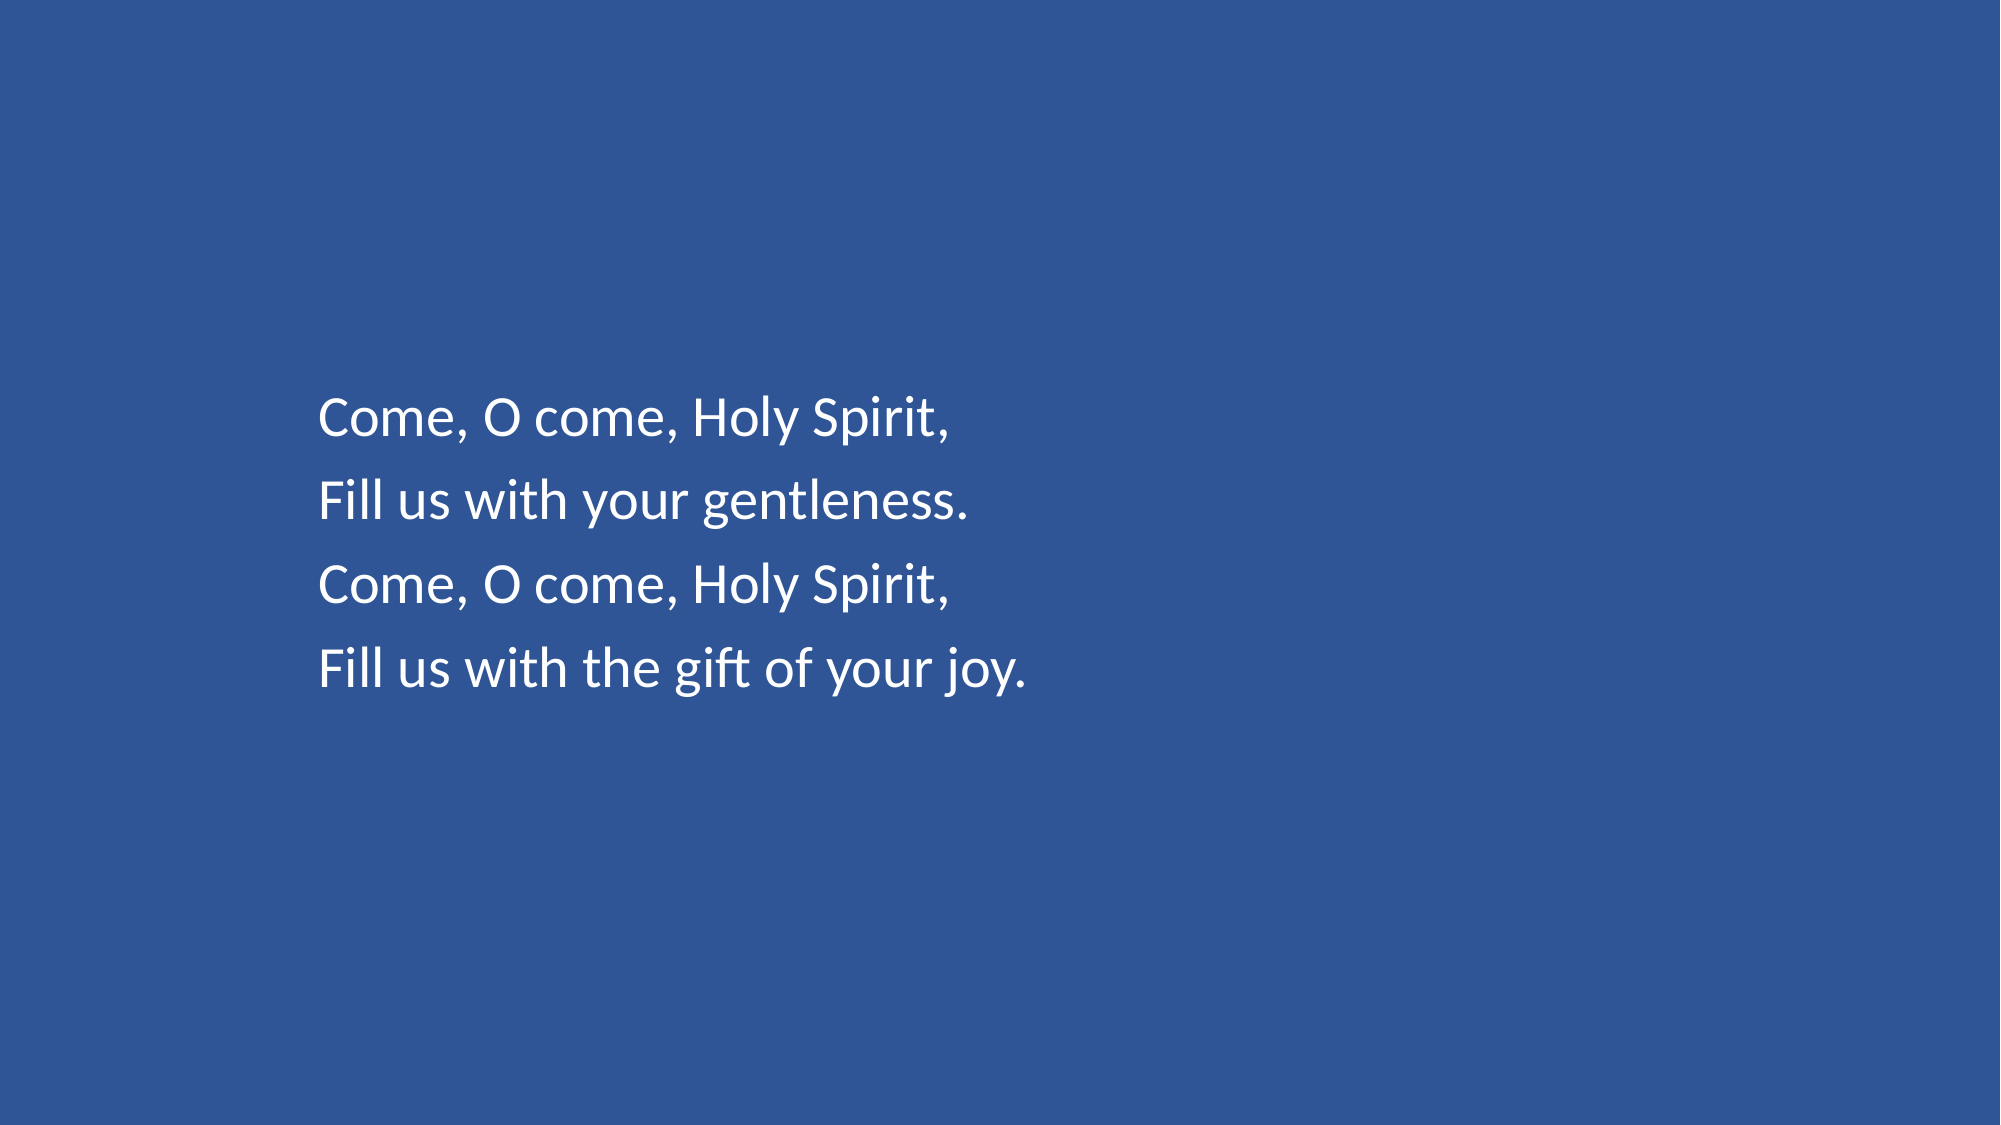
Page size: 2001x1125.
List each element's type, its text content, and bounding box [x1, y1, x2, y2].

list Come, O come, Holy Spirit, Fill us with your gentleness. Come, O come, Holy Spirit, Fill us with the gift of your joy. [303, 378, 1704, 747]
